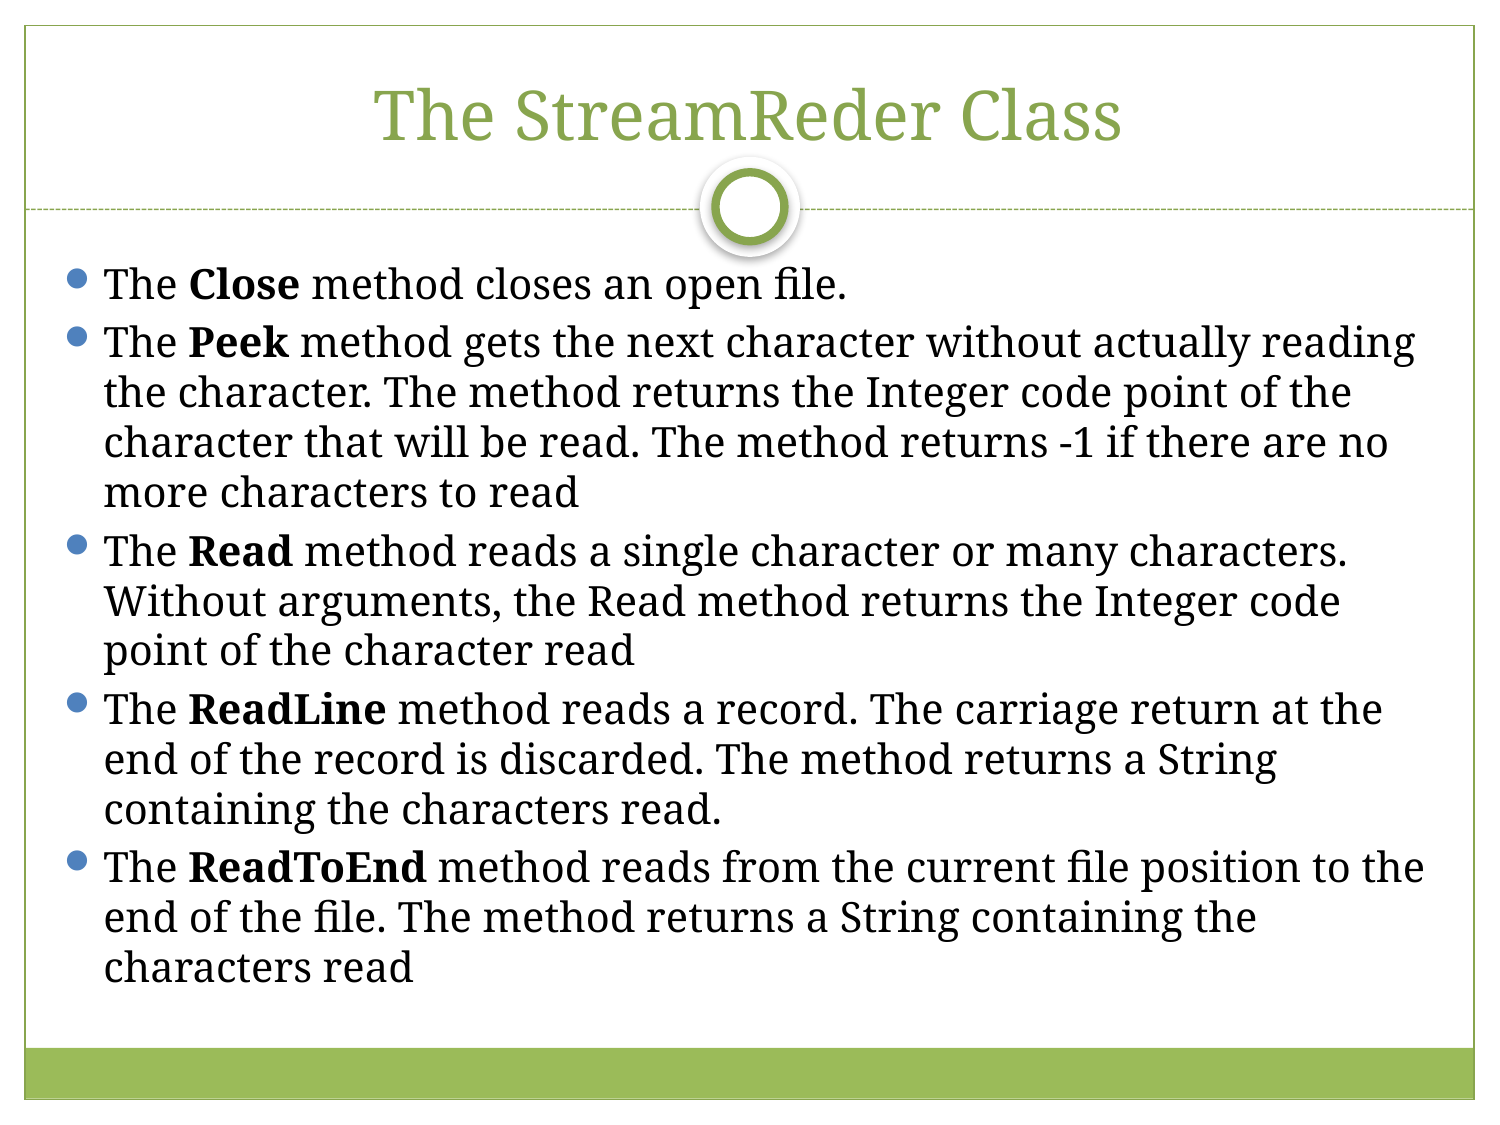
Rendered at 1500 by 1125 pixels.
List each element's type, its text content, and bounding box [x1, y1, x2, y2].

title The StreamReder Class [49, 37, 1450, 162]
list The Close method closes an open file. The Peek method gets the next character without actually reading the character. The method returns the Integer code point of the character that will be read. The method returns -1 if there are no more characters to read The Read method reads a single character or many characters. Without arguments, the Read method returns the Integer code point of the character read The ReadLine method reads a record. The carriage return at the end of the record is discarded. The method returns a String containing the characters read. The ReadToEnd method reads from the current file position to the end of the file. The method returns a String containing the characters read [49, 250, 1445, 1001]
